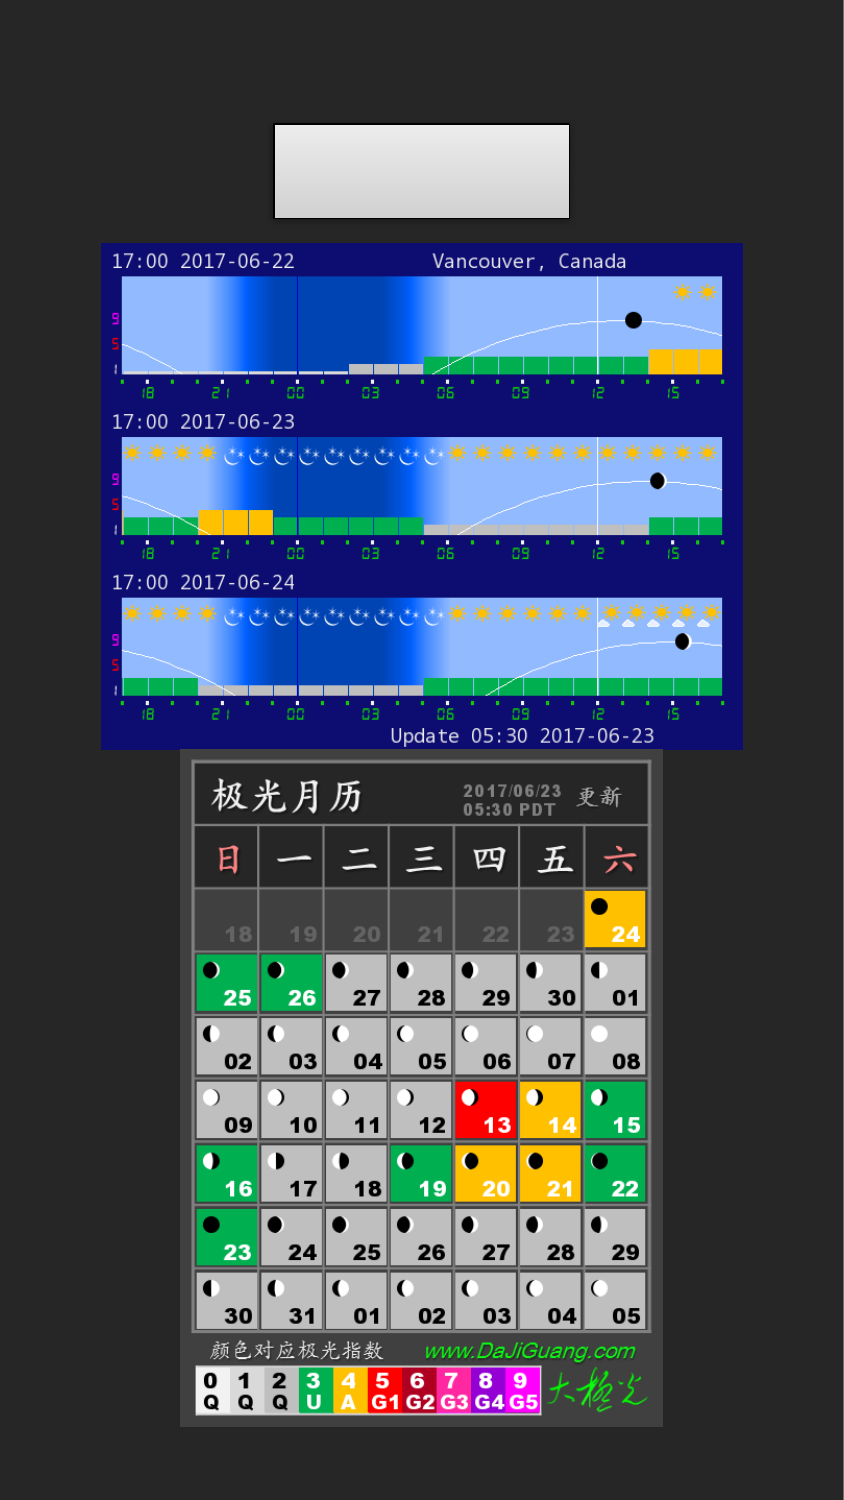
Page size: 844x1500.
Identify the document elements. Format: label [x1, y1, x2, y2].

text_box [273, 123, 570, 219]
picture [100, 243, 743, 1428]
